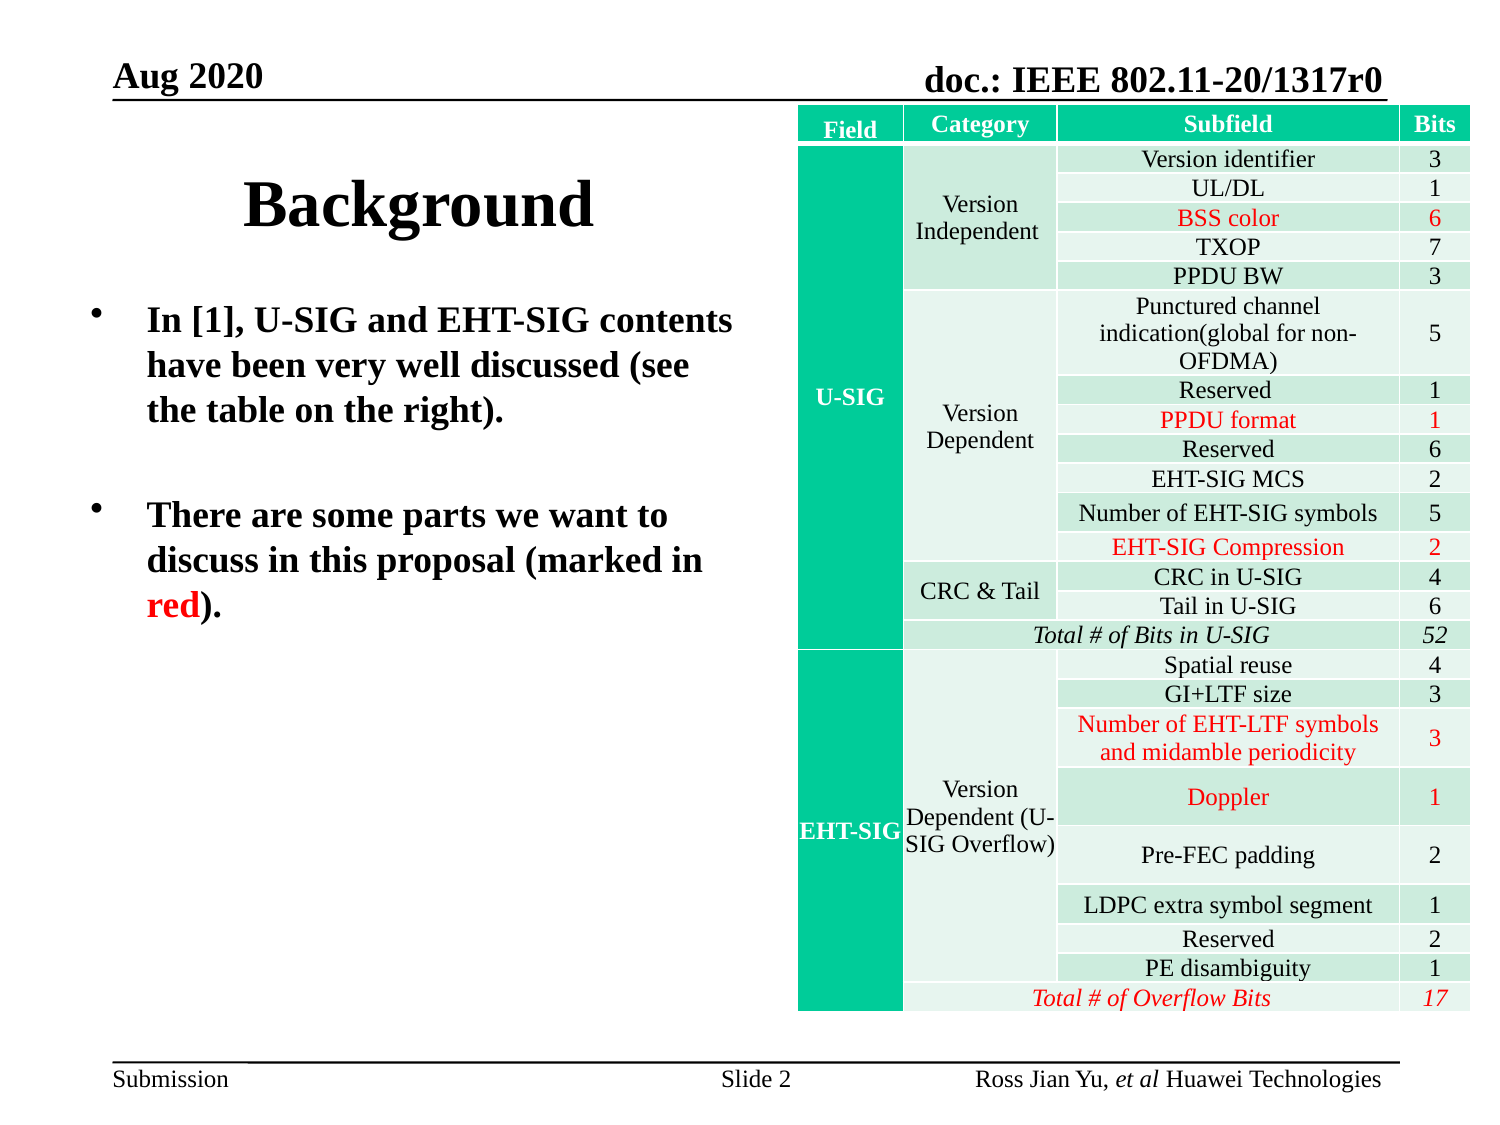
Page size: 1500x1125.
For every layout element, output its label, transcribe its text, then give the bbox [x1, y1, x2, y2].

slide_number Slide 2 [712, 1061, 800, 1093]
table_cell Tail in U-SIG [1058, 592, 1399, 619]
table_header Category [904, 105, 1056, 141]
table_cell CRC in U-SIG [1058, 562, 1399, 590]
table_cell 5 [1400, 493, 1470, 531]
table_cell CRC & Tail [904, 562, 1056, 619]
table_cell 4 [1400, 562, 1470, 590]
table_cell 6 [1400, 592, 1470, 619]
title Background [112, 112, 726, 288]
table_cell GI+LTF size [1058, 680, 1399, 707]
table_cell Number of EHT-LTF symbols and midamble periodicity [1058, 709, 1399, 766]
table_cell 1 [1400, 885, 1470, 923]
table_cell EHT-SIG Compression [1058, 533, 1399, 560]
table_cell 3 [1400, 680, 1470, 707]
list In [1], U-SIG and EHT-SIG contents have been very well discussed (see the table on the right). There are some parts we want to discuss in this proposal (marked in red). [74, 287, 763, 963]
table_cell PPDU BW [1058, 262, 1399, 289]
table_cell 3 [1400, 262, 1470, 289]
table_cell PE disambiguity [1058, 954, 1399, 981]
table_cell 5 [1400, 291, 1470, 374]
table_cell 6 [1400, 203, 1470, 231]
table_cell Pre-FEC padding [1058, 826, 1399, 883]
table_cell TXOP [1058, 233, 1399, 260]
table_header Bits [1400, 105, 1470, 141]
table_cell 4 [1400, 650, 1470, 678]
table_cell EHT-SIG MCS [1058, 464, 1399, 492]
table_cell UL/DL [1058, 174, 1399, 201]
table_cell 17 [1400, 983, 1470, 1011]
table_cell 3 [1400, 709, 1470, 766]
table_cell Version identifier [1058, 146, 1399, 172]
table_header Field [798, 105, 903, 141]
table_cell 1 [1400, 174, 1470, 201]
table_cell Total # of Bits in U-SIG [904, 621, 1399, 649]
table_cell Doppler [1058, 768, 1399, 825]
table_cell 2 [1400, 464, 1470, 492]
table_cell EHT-SIG [798, 650, 903, 1011]
table_cell PPDU format [1058, 405, 1399, 433]
table_cell 6 [1400, 435, 1470, 462]
table_header Subfield [1058, 105, 1399, 141]
table_cell Version Dependent [904, 291, 1056, 560]
table_cell 2 [1400, 826, 1470, 883]
table_cell Reserved [1058, 435, 1399, 462]
table_cell Version Independent [904, 146, 1056, 289]
table_cell 2 [1400, 533, 1470, 560]
table_cell BSS color [1058, 203, 1399, 231]
table_cell 7 [1400, 233, 1470, 260]
table_cell Total # of Overflow Bits [904, 983, 1399, 1011]
table_cell 2 [1400, 925, 1470, 952]
table_cell Reserved [1058, 376, 1399, 404]
table_cell 1 [1400, 405, 1470, 433]
table_cell Punctured channel indication(global for non-OFDMA) [1058, 291, 1399, 374]
table_cell 1 [1400, 768, 1470, 825]
table_cell 1 [1400, 376, 1470, 404]
table_cell 3 [1400, 146, 1470, 172]
table_cell 1 [1400, 954, 1470, 981]
table_cell 52 [1400, 621, 1470, 649]
table_cell Number of EHT-SIG symbols [1058, 493, 1399, 531]
table_cell Version Dependent (U-SIG Overflow) [904, 650, 1056, 981]
table_cell Reserved [1058, 925, 1399, 952]
table_cell Spatial reuse [1058, 650, 1399, 678]
table_cell U-SIG [798, 146, 903, 649]
table_cell LDPC extra symbol segment [1058, 885, 1399, 923]
